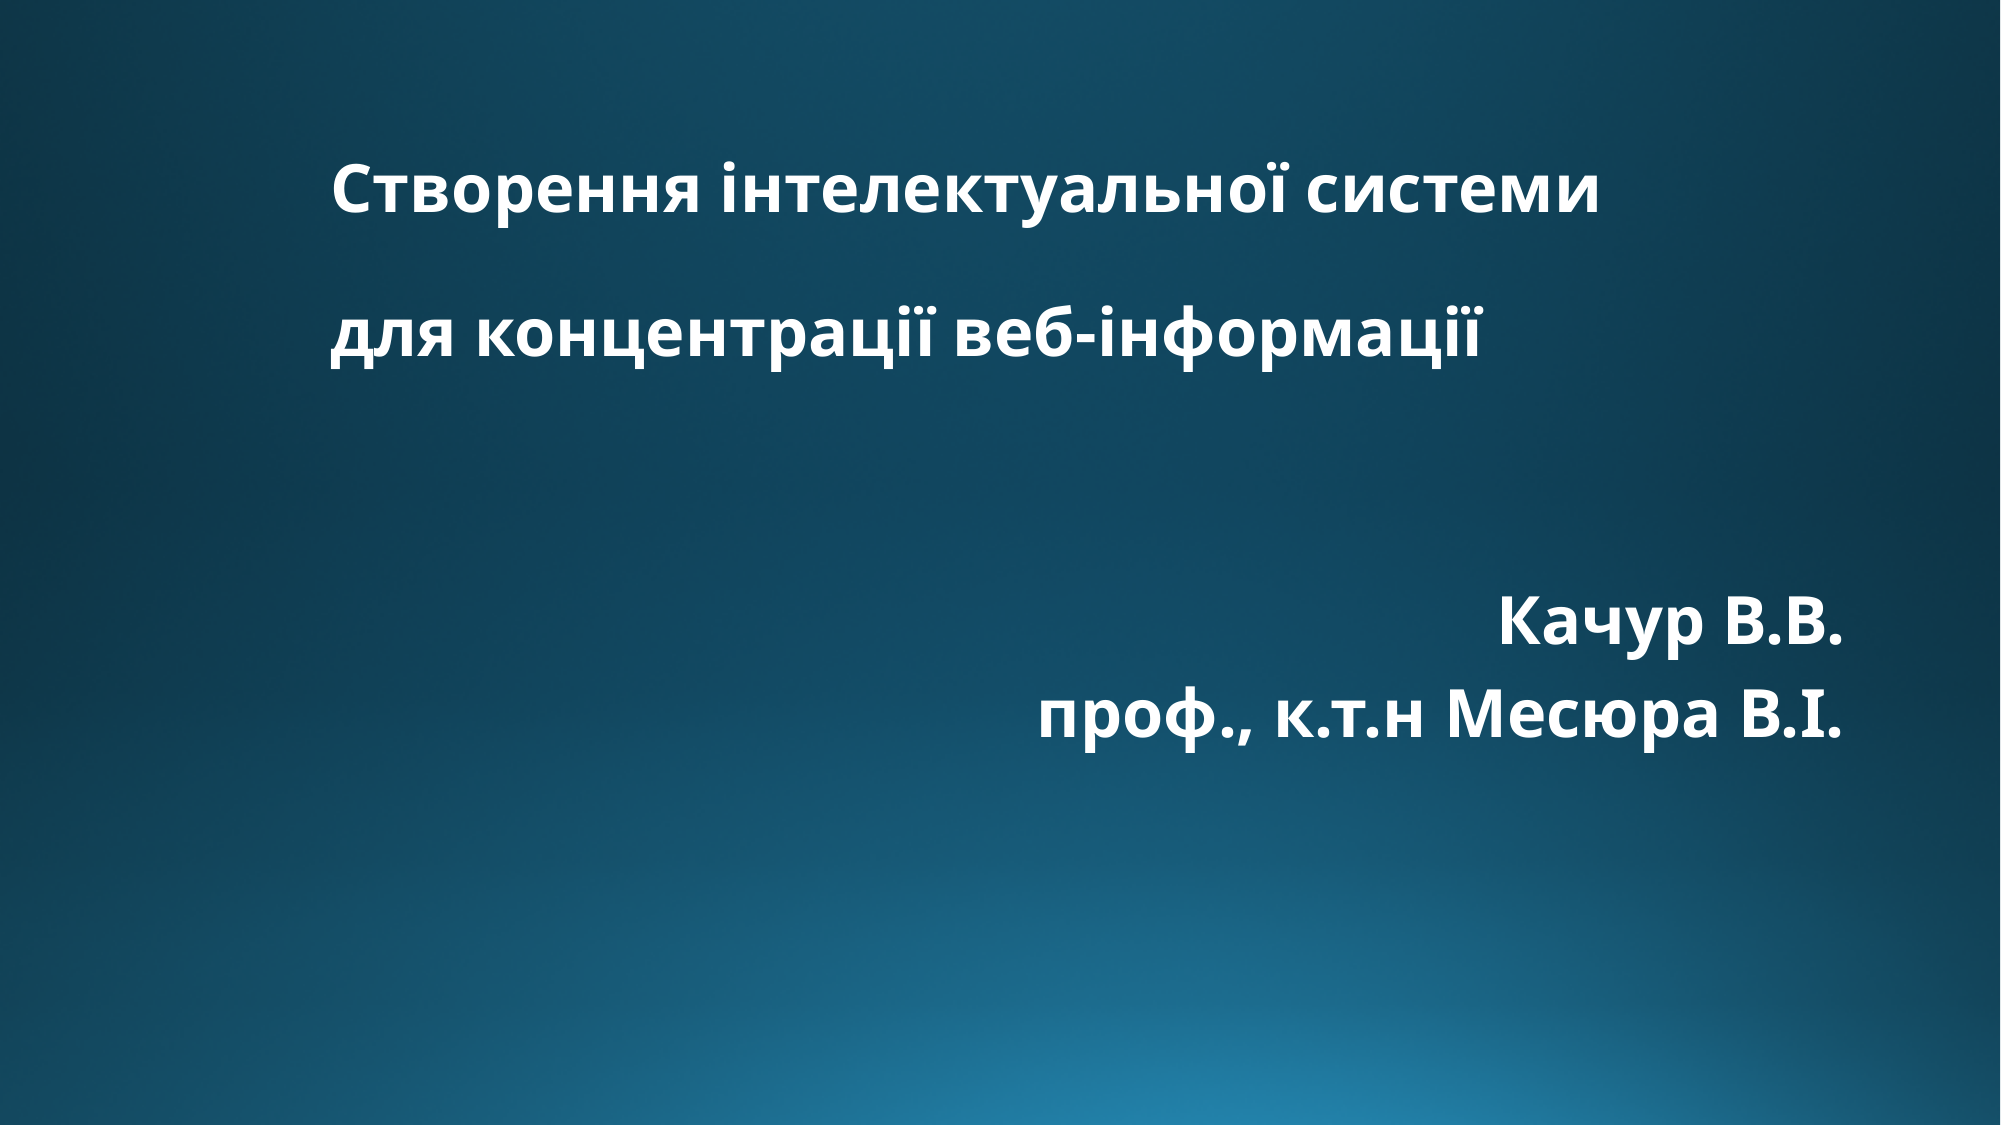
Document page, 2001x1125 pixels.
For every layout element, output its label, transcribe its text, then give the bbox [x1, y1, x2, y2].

title Створення інтелектуальної системи для концентрації веб-інформації [315, 147, 1628, 636]
subtitle Качур В.В. проф., к.т.н Месюра В.І. [548, 532, 1861, 853]
picture [0, 0, 2001, 1125]
